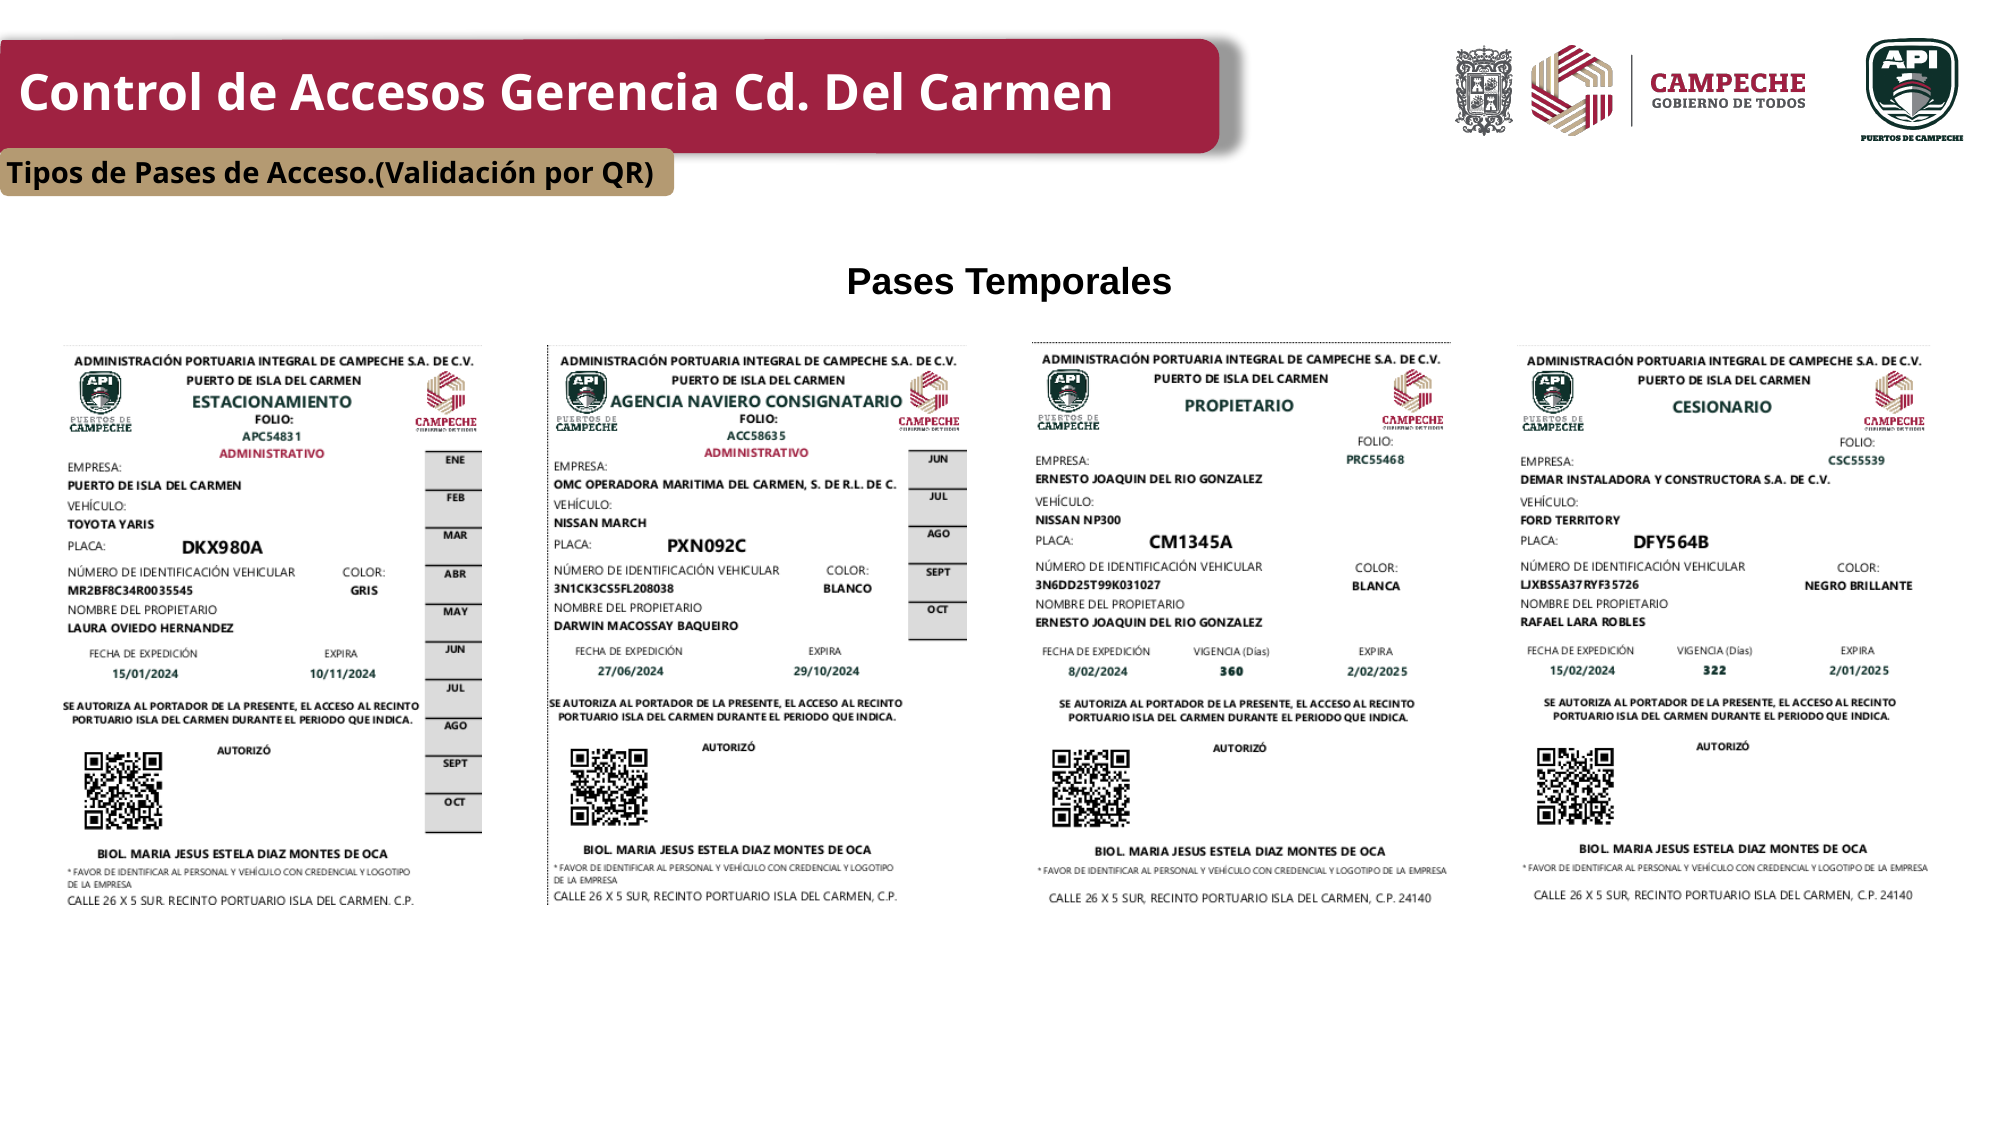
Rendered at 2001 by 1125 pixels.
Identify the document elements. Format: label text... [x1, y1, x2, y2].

list Control de Accesos Gerencia Cd. Del Carmen [3, 46, 1204, 142]
picture [1032, 342, 1452, 908]
picture [1516, 344, 1932, 906]
picture [62, 344, 482, 906]
picture [1455, 45, 1805, 136]
picture [1861, 38, 1964, 141]
picture [546, 344, 968, 906]
text_box Pases Temporales [831, 250, 1188, 310]
text_box Tipos de Pases de Acceso.(Validación por QR) [0, 148, 675, 197]
